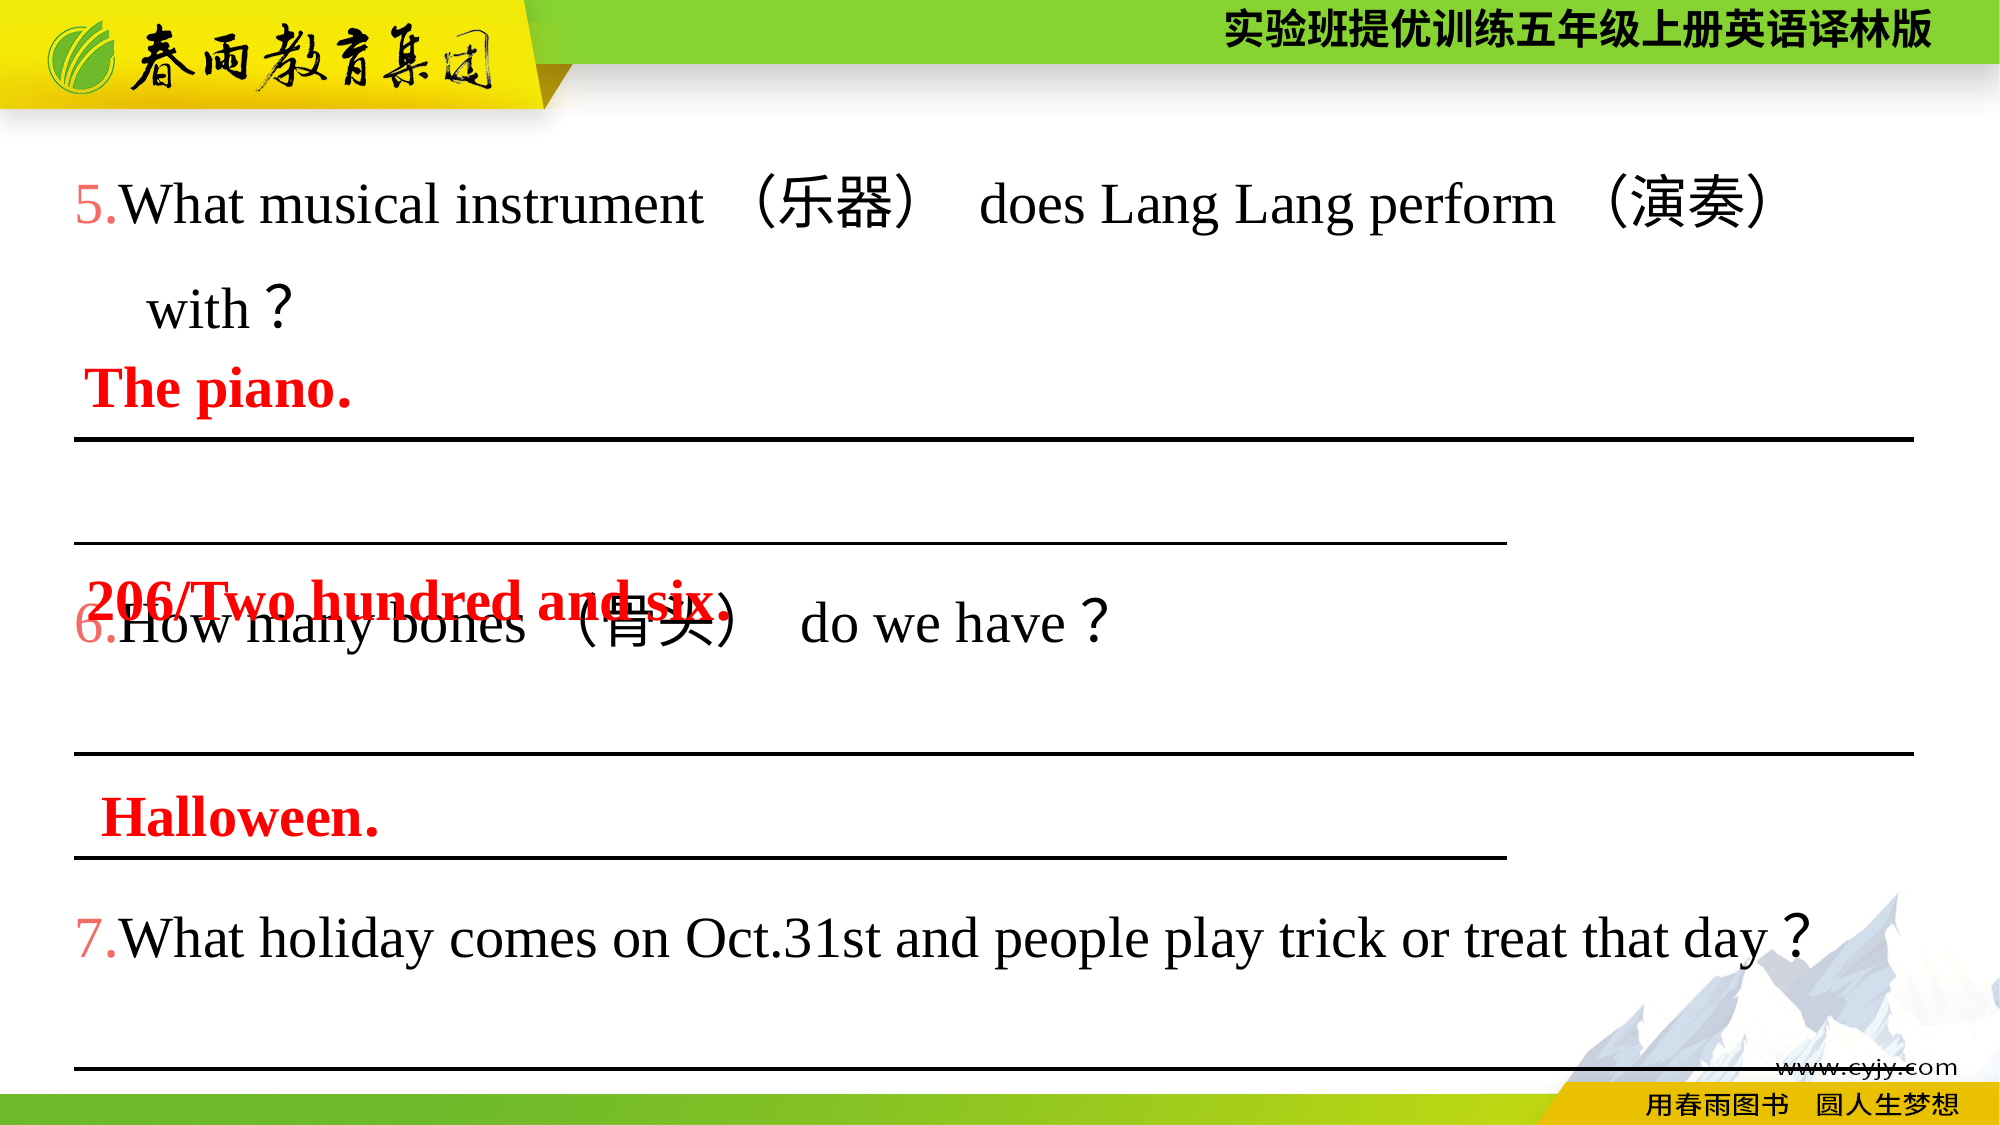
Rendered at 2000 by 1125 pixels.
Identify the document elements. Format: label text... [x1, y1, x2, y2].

list 5.What musical instrument（乐器） does Lang Lang perform（演奏） with？ _________________________________________________ 6.How many bones（骨头） do we have？ _________________________________________________ 7.What holiday comes on Oct.31st and people play trick or treat that day？ _________________________________________________ [59, 122, 1944, 880]
text_box 206/Two hundred and six. [71, 555, 747, 640]
text_box The piano. [70, 342, 368, 427]
text_box Halloween. [86, 770, 396, 856]
picture [0, 0, 2000, 1125]
